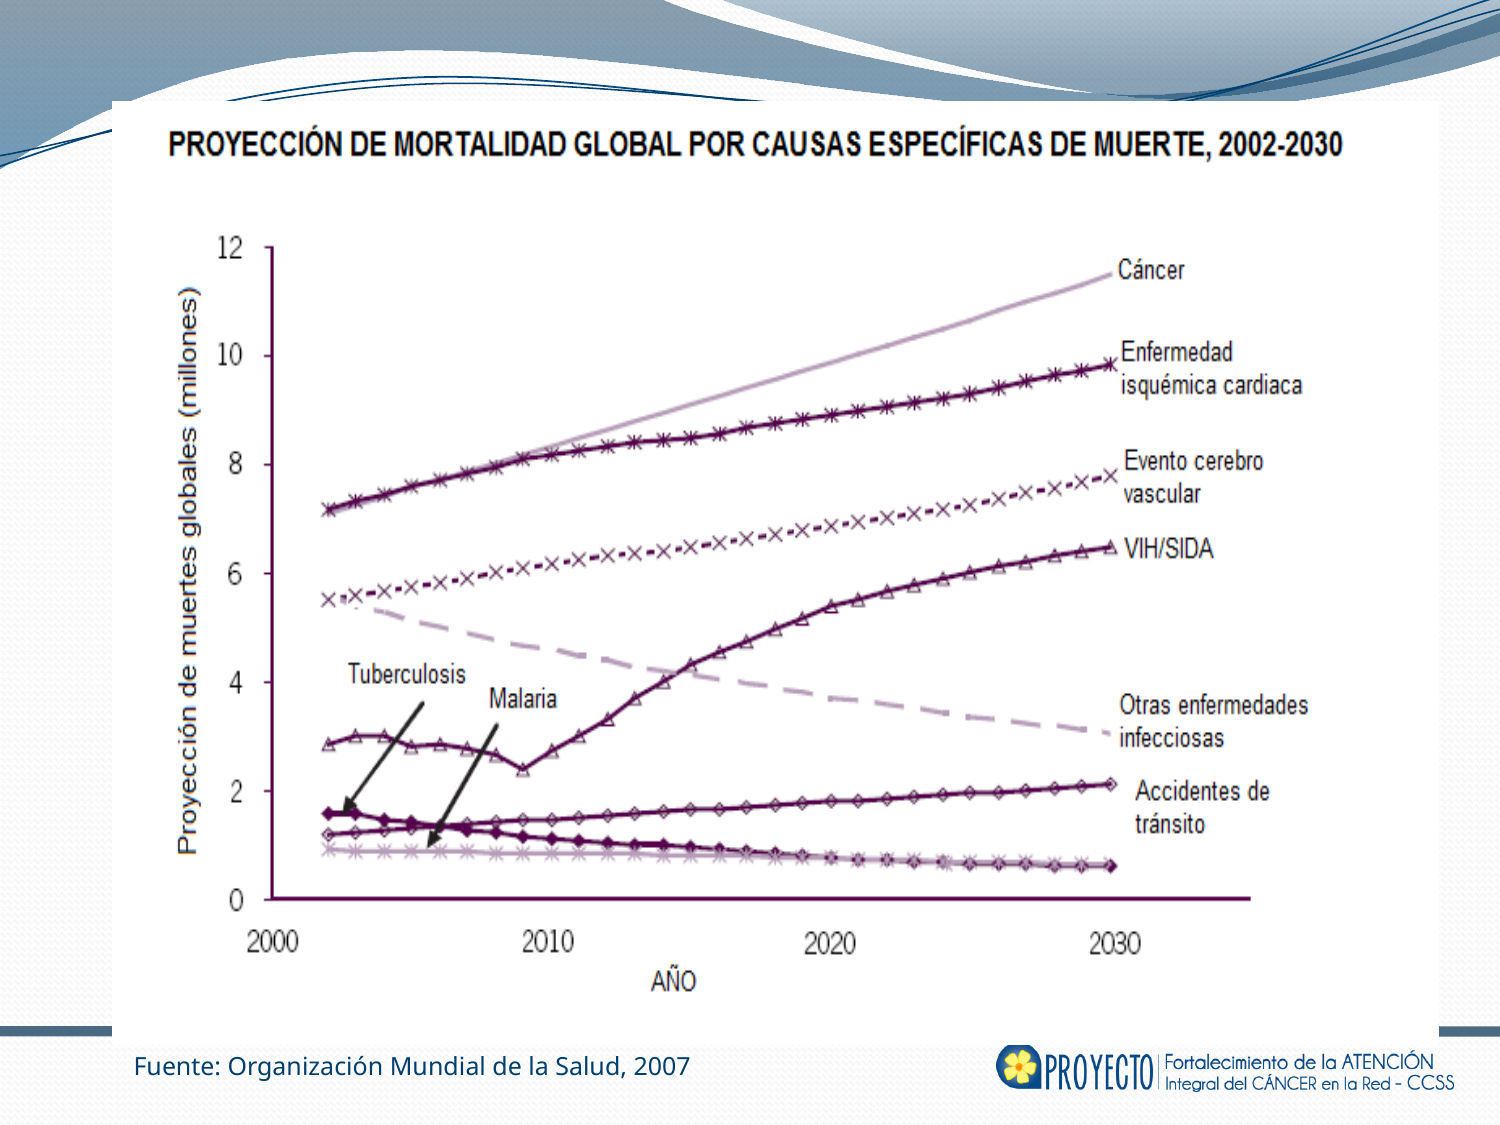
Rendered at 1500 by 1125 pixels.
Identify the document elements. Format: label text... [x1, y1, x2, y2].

text_box Fuente: Organización Mundial de la Salud, 2007 [118, 1058, 707, 1088]
picture [996, 1042, 1454, 1092]
picture [111, 101, 1440, 1046]
